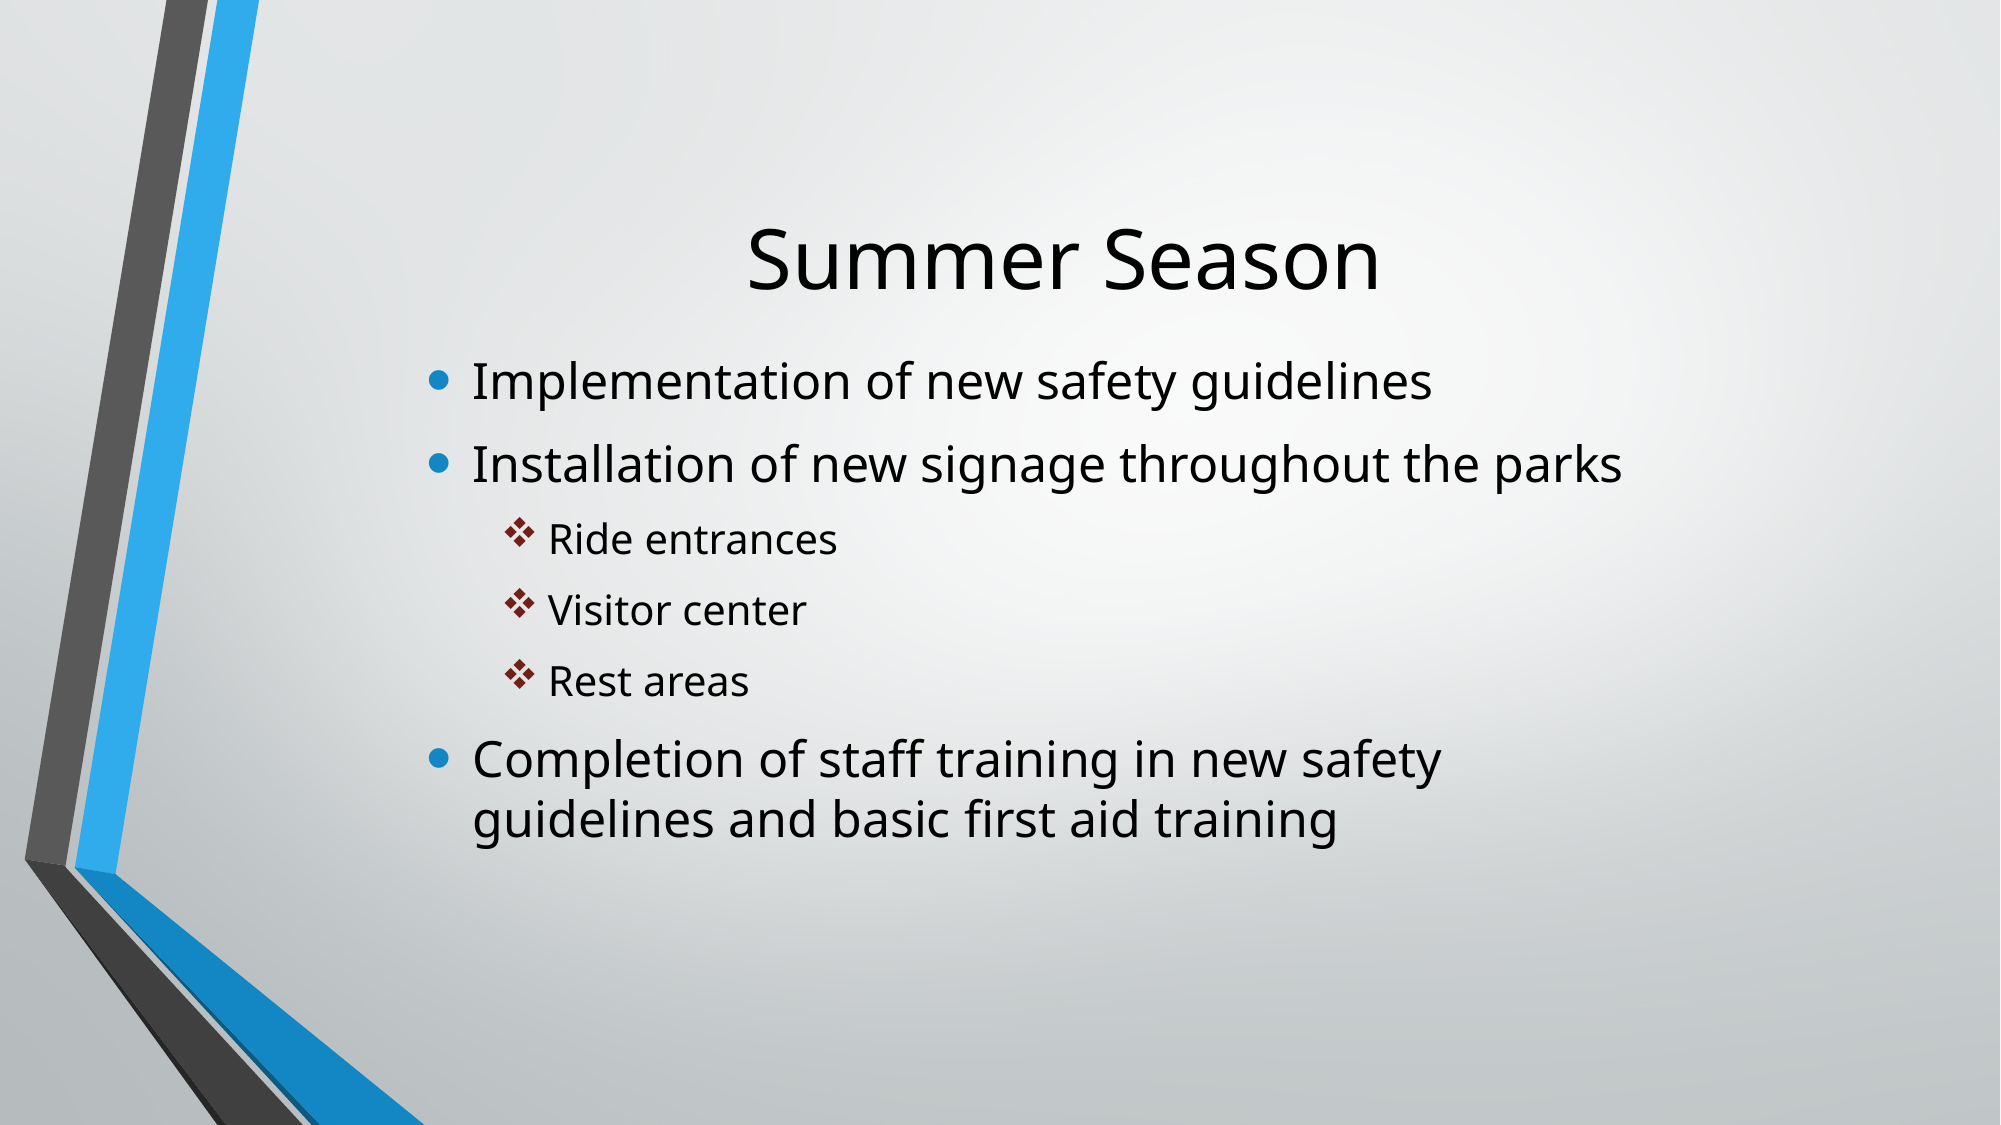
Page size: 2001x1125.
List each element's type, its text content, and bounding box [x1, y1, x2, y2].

title Summer Season [243, 112, 1887, 400]
list Implementation of new safety guidelines Installation of new signage throughout the parks Ride entrances Visitor center Rest areas Completion of staff training in new safety guidelines and basic first aid training [411, 324, 1675, 872]
